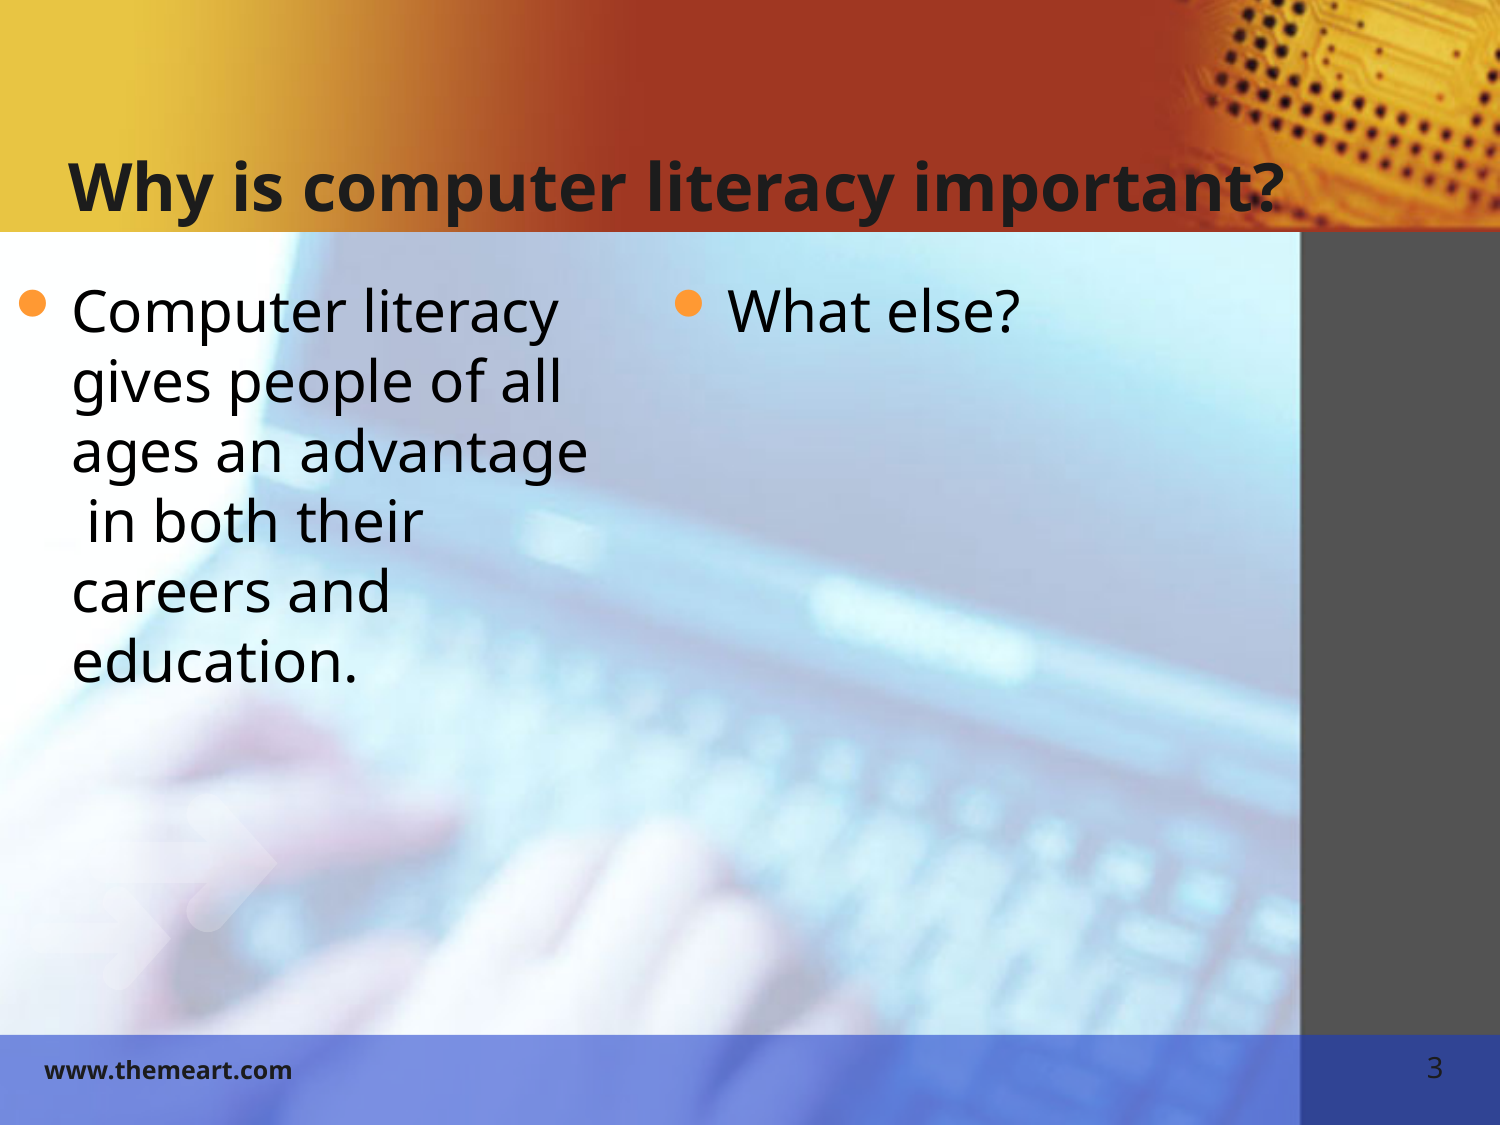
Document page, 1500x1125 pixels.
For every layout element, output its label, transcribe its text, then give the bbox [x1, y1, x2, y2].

list Computer literacy gives people of all ages an advantage in both their careers and education. [0, 266, 632, 1000]
picture [0, 0, 1500, 1034]
title Why is computer literacy important? [52, 113, 1353, 256]
list What else? [655, 266, 1223, 1000]
